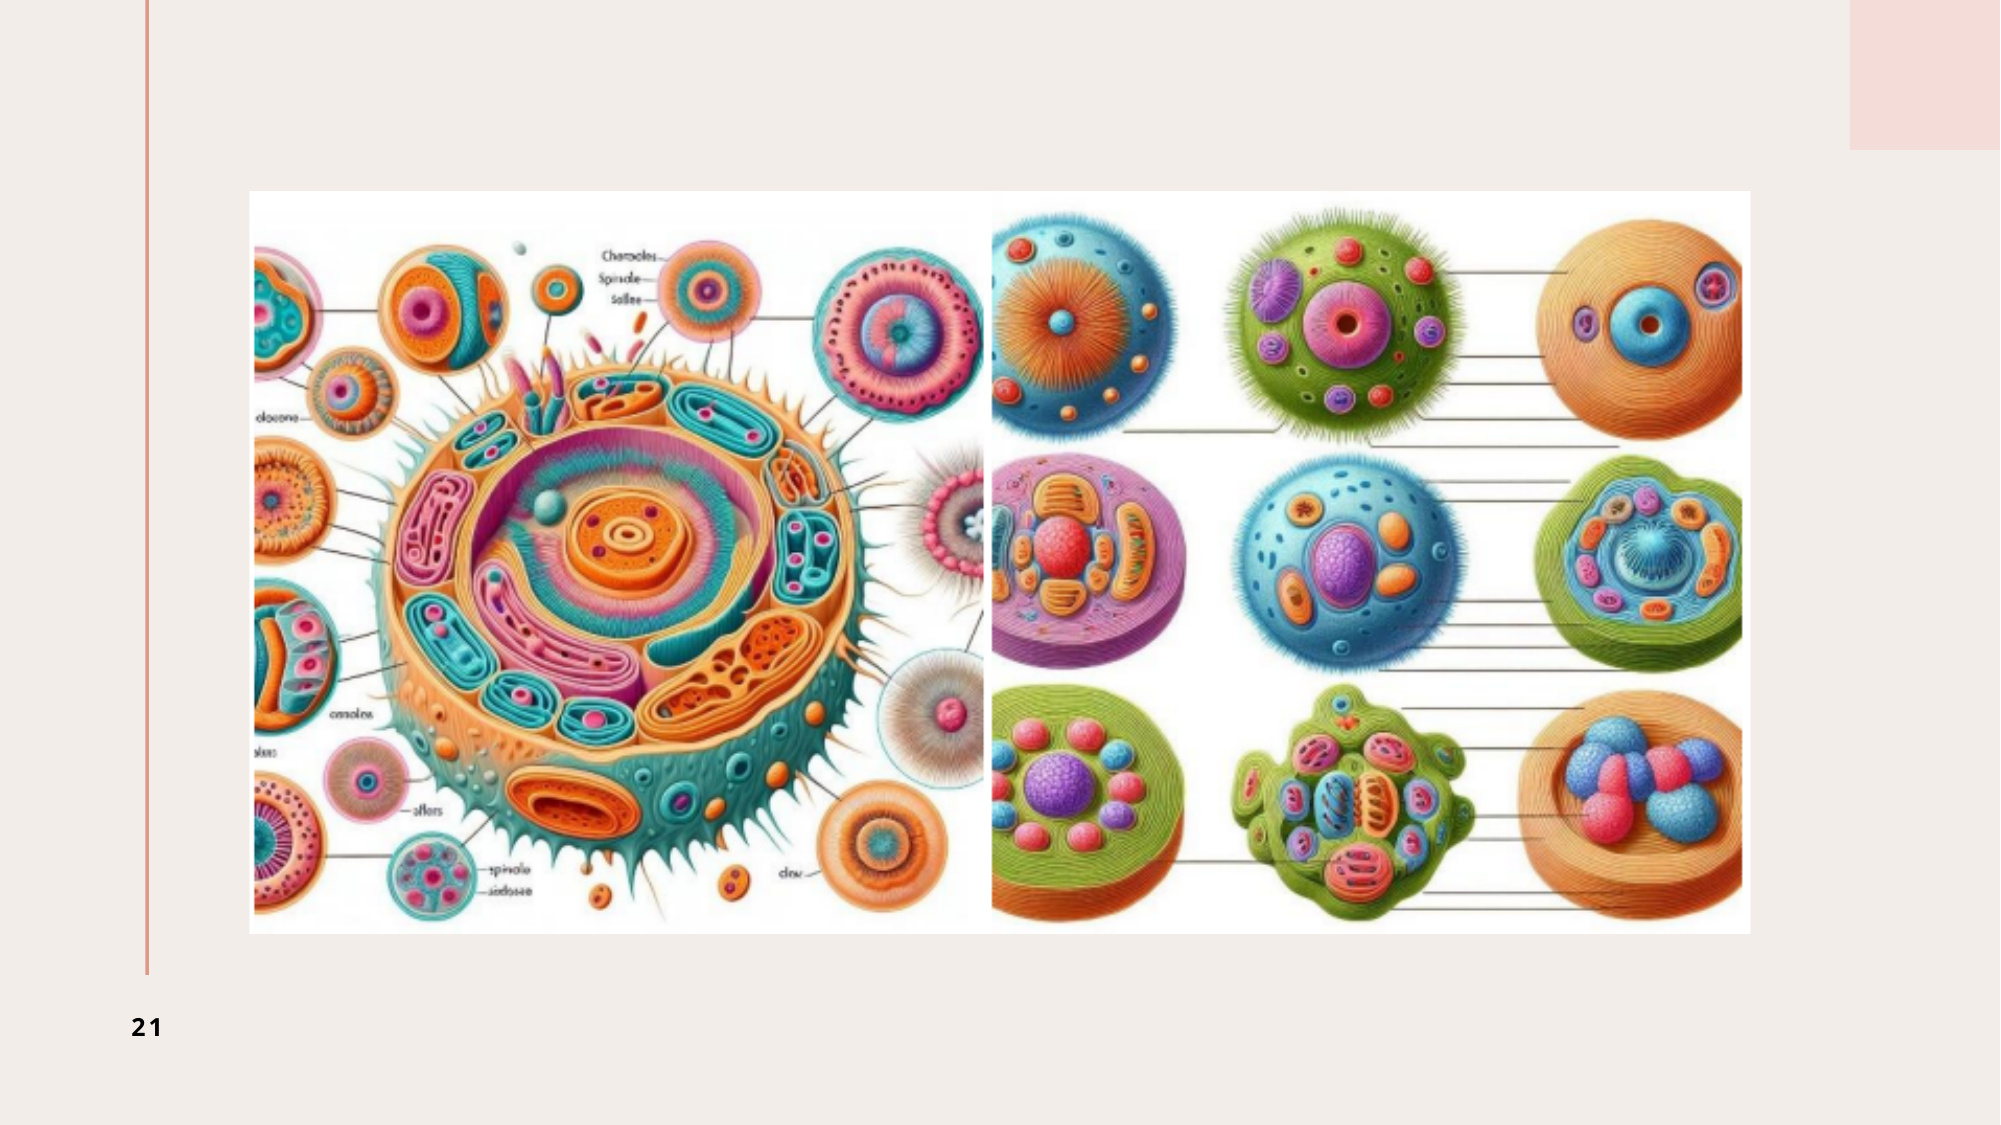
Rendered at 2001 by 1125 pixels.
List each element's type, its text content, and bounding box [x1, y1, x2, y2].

picture [249, 191, 1751, 934]
slide_number 21 [67, 975, 227, 1082]
